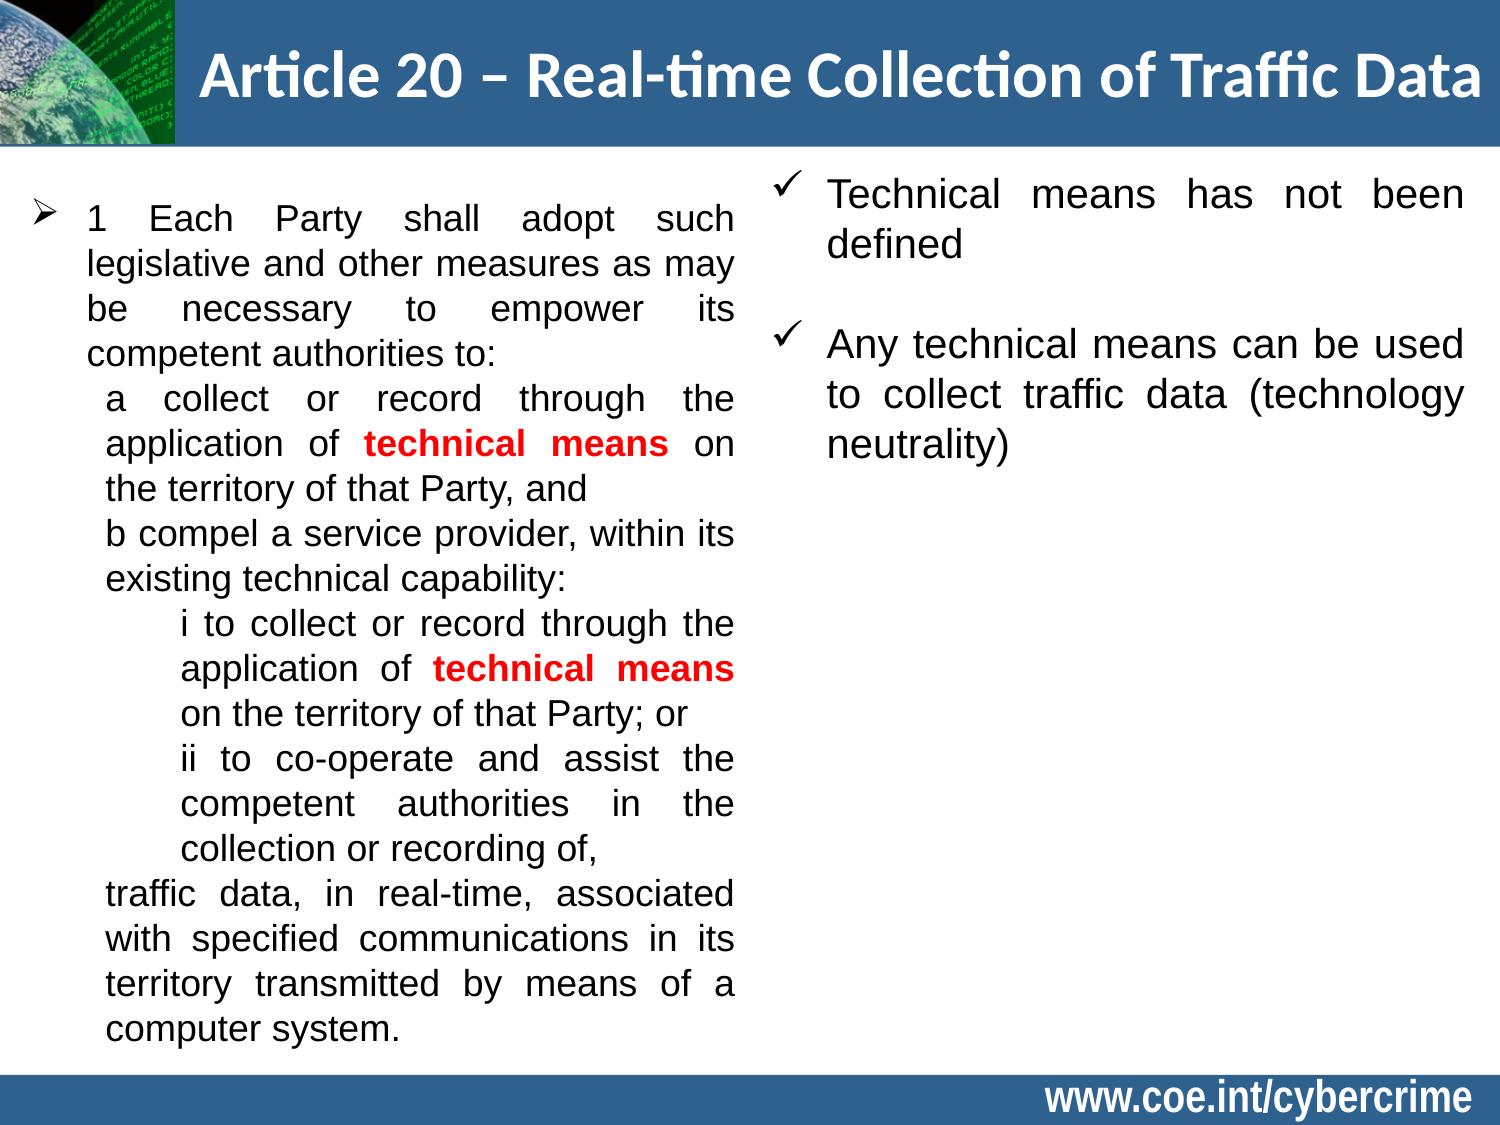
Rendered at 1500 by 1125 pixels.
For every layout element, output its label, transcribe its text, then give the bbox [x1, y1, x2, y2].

text_box Technical means has not been defined Any technical means can be used to collect traffic data (technology neutrality) [755, 159, 1480, 525]
picture [0, 0, 175, 144]
text_box www.coe.int/cybercrime [1030, 1059, 1500, 1125]
text_box Article 20 – Real-time Collection of Traffic Data [177, 0, 1500, 149]
text_box [0, 1073, 1030, 1125]
text_box 1 Each Party shall adopt such legislative and other measures as may be necessary to empower its competent authorities to: a collect or record through the application of technical means on the territory of that Party, and b compel a service provider, within its existing technical capability: i to collect or record through the application of technical means on the territory of that Party; or ii to co-operate and assist the competent authorities in the collection or recording of, traffic data, in real-time, associated with specified communications in its territory transmitted by means of a computer system. [15, 186, 750, 1057]
